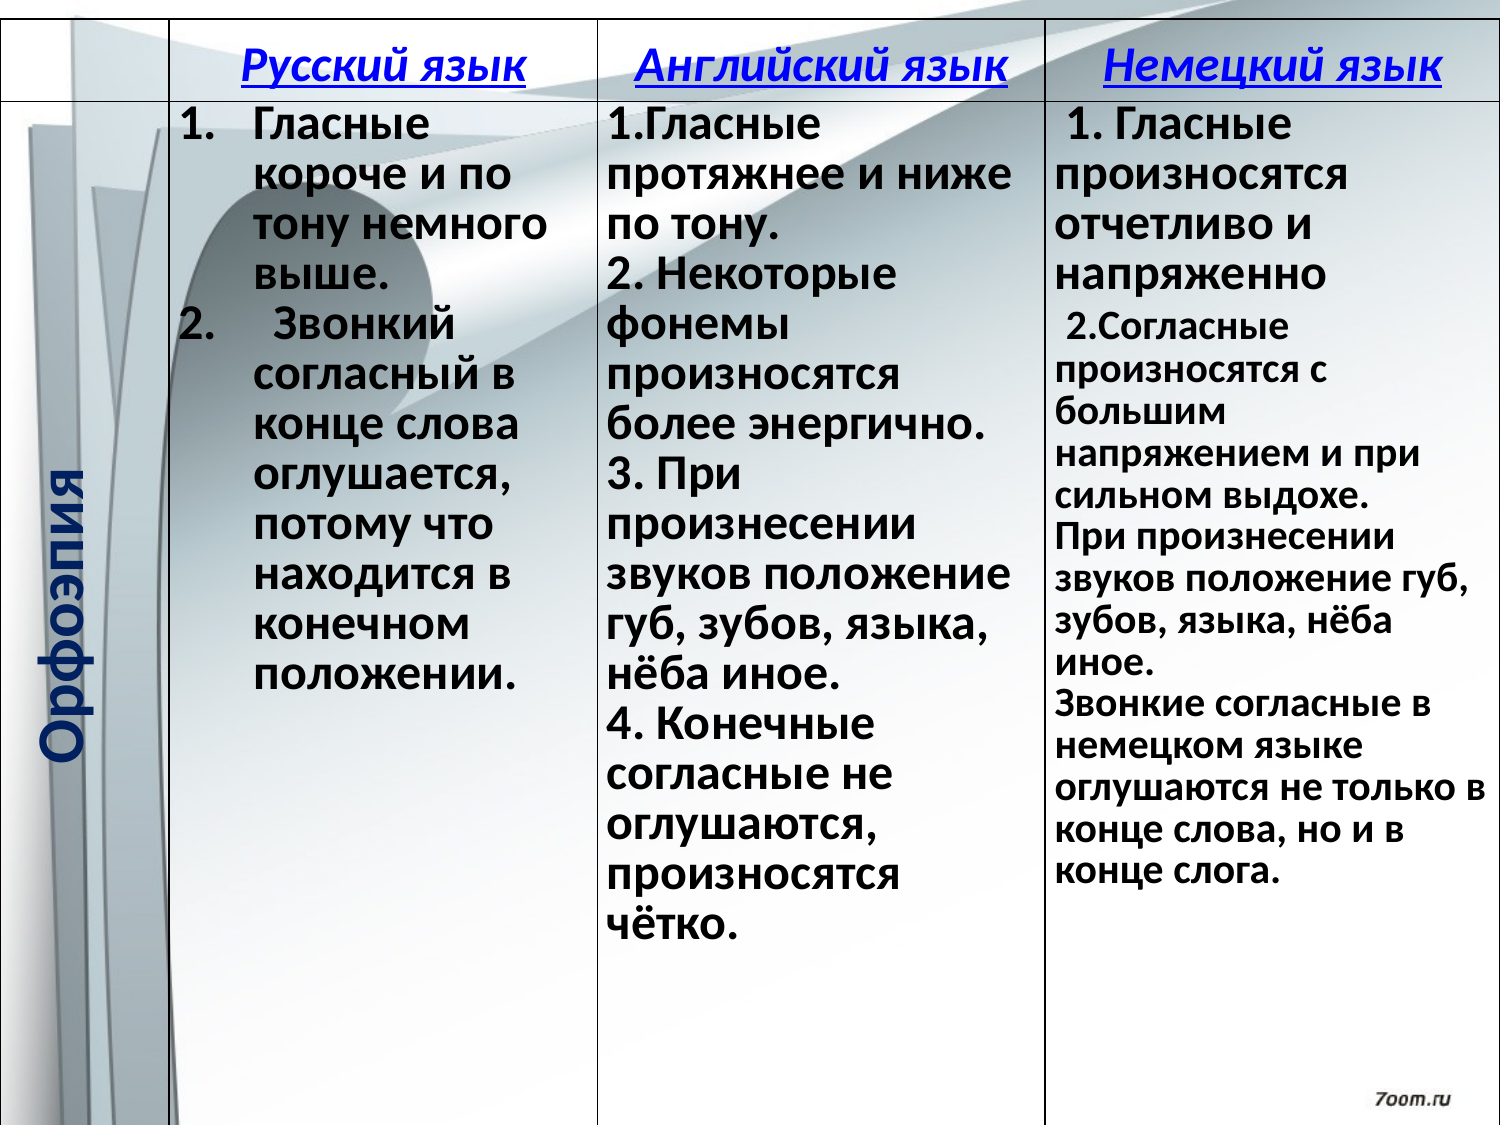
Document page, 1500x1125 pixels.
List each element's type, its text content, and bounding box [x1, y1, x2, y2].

table_cell Орфоэпия [1, 102, 168, 1125]
table_header Русский язык [170, 20, 597, 101]
table_cell 1. Гласные произносятся отчетливо и напряженно 2.Согласные произносятся с большим напряжением и при сильном выдохе. При произнесении звуков положение губ, зубов, языка, нёба иное. Звонкие согласные в немецком языке оглушаются не только в конце слова, но и в конце слога. [1046, 102, 1499, 1125]
table_header [1, 20, 168, 101]
table_cell 1.Гласные протяжнее и ниже по тону. 2. Некоторые фонемы произносятся более энергично. 3. При произнесении звуков положение губ, зубов, языка, нёба иное. 4. Конечные согласные не оглушаются, произносятся чётко. [598, 102, 1044, 1125]
table_header Немецкий язык [1046, 20, 1499, 101]
table_header Английский язык [598, 20, 1044, 101]
table_cell Гласные короче и по тону немного выше. 2. Звонкий согласный в конце слова оглушается, потому что находится в конечном положении. [170, 102, 597, 1125]
picture [0, 0, 1500, 18]
